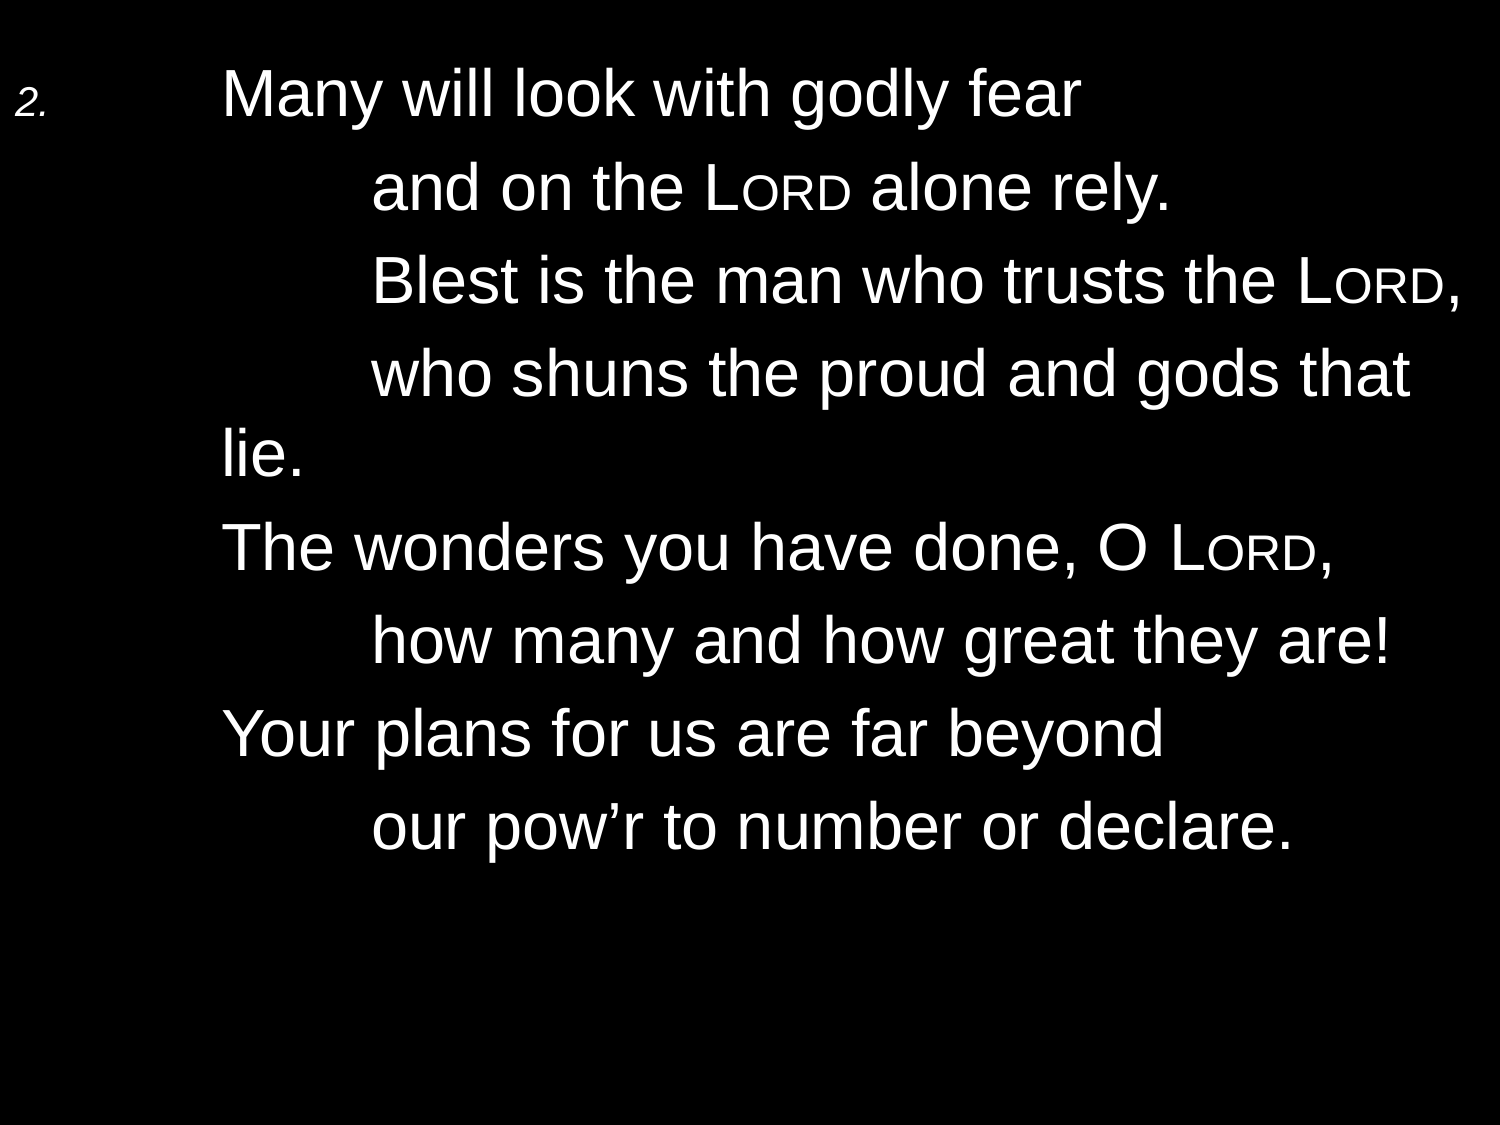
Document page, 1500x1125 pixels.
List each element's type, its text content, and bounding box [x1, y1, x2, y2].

list 2. Many will look with godly fear and on the Lord alone rely. Blest is the man who trusts the Lord, who shuns the proud and gods that lie. The wonders you have done, O Lord, how many and how great they are! Your plans for us are far beyond our pow’r to number or declare. [0, 42, 1500, 1047]
